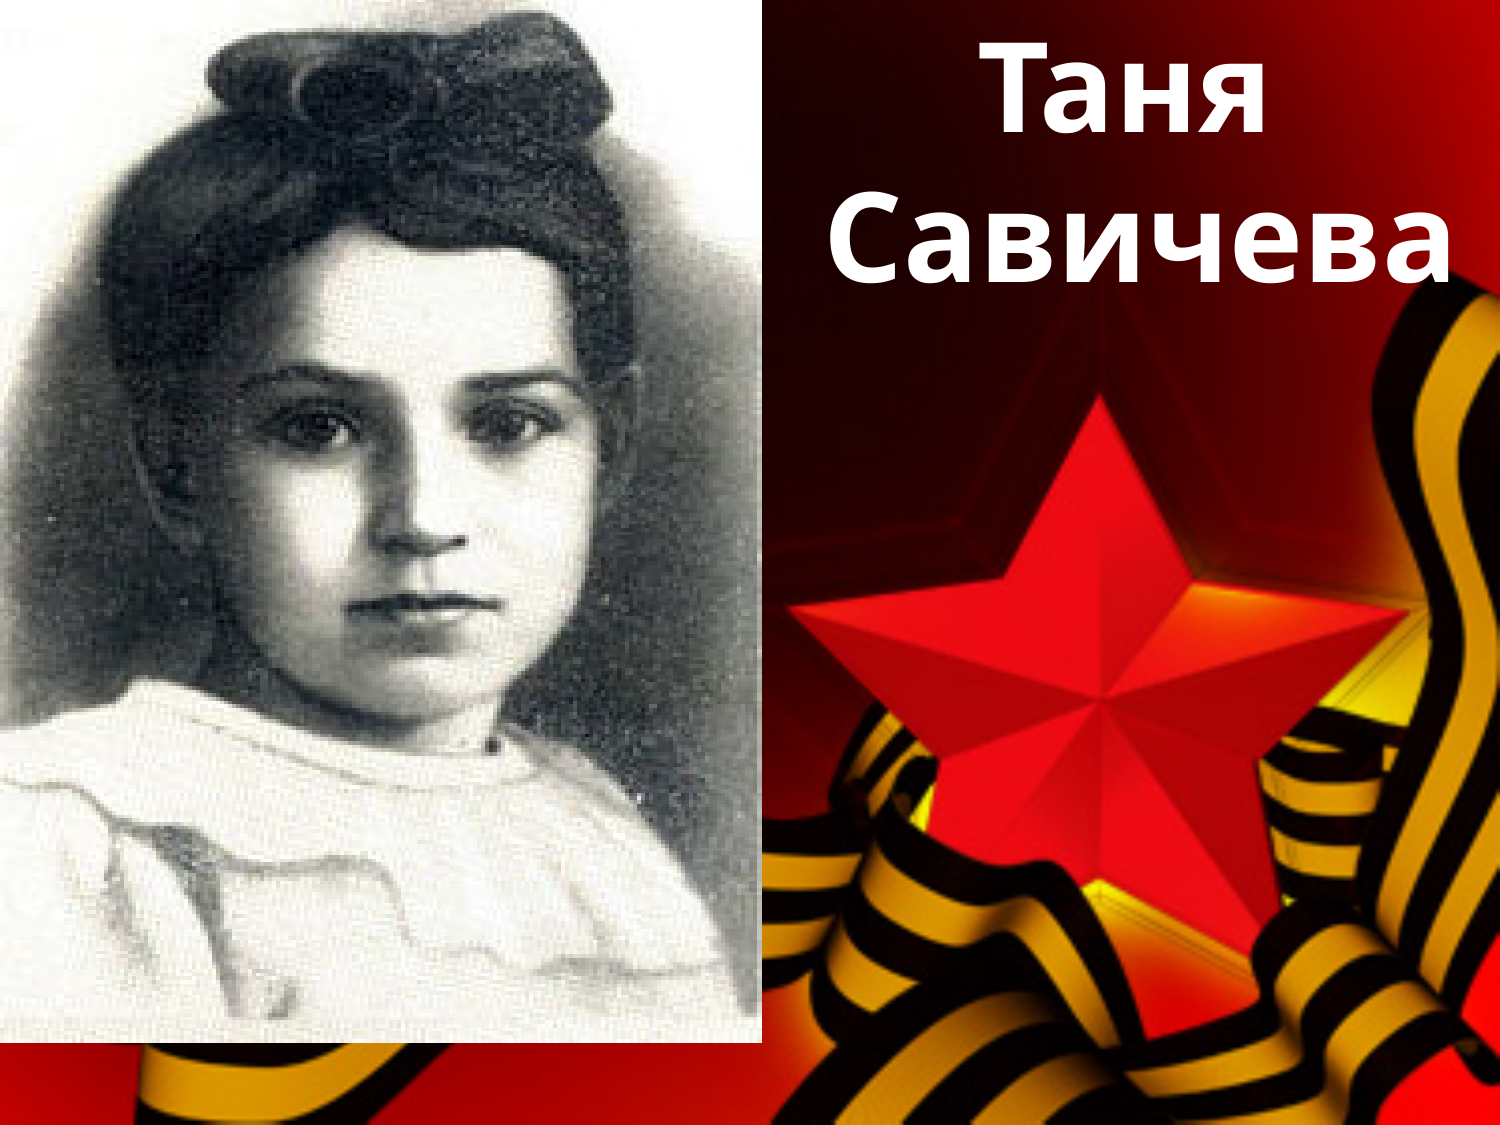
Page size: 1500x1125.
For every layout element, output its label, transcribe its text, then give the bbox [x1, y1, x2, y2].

picture [0, 0, 1500, 1125]
text_box Таня Савичева [773, 0, 1477, 315]
